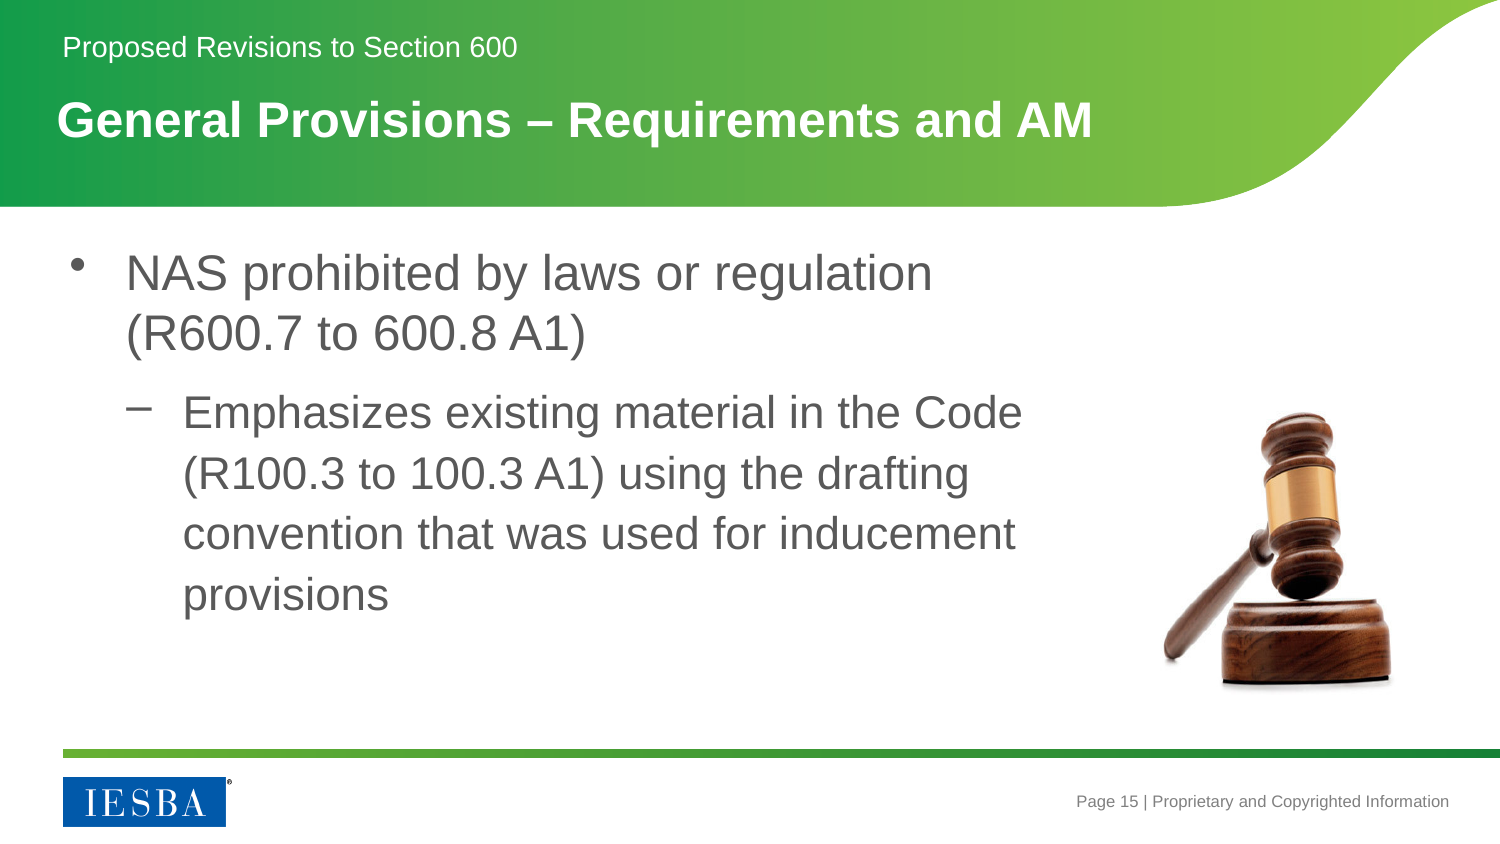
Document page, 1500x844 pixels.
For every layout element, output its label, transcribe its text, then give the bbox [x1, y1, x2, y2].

text_box [37, 25, 788, 72]
picture [0, 0, 1500, 207]
picture [63, 777, 232, 827]
subtitle Proposed Revisions to Section 600 [62, 28, 600, 79]
title General Provisions – Requirements and AM [56, 84, 1357, 151]
picture [1099, 396, 1464, 700]
list NAS prohibited by laws or regulation (R600.7 to 600.8 A1) Emphasizes existing material in the Code (R100.3 to 100.3 A1) using the drafting convention that was used for inducement provisions [54, 233, 1100, 722]
